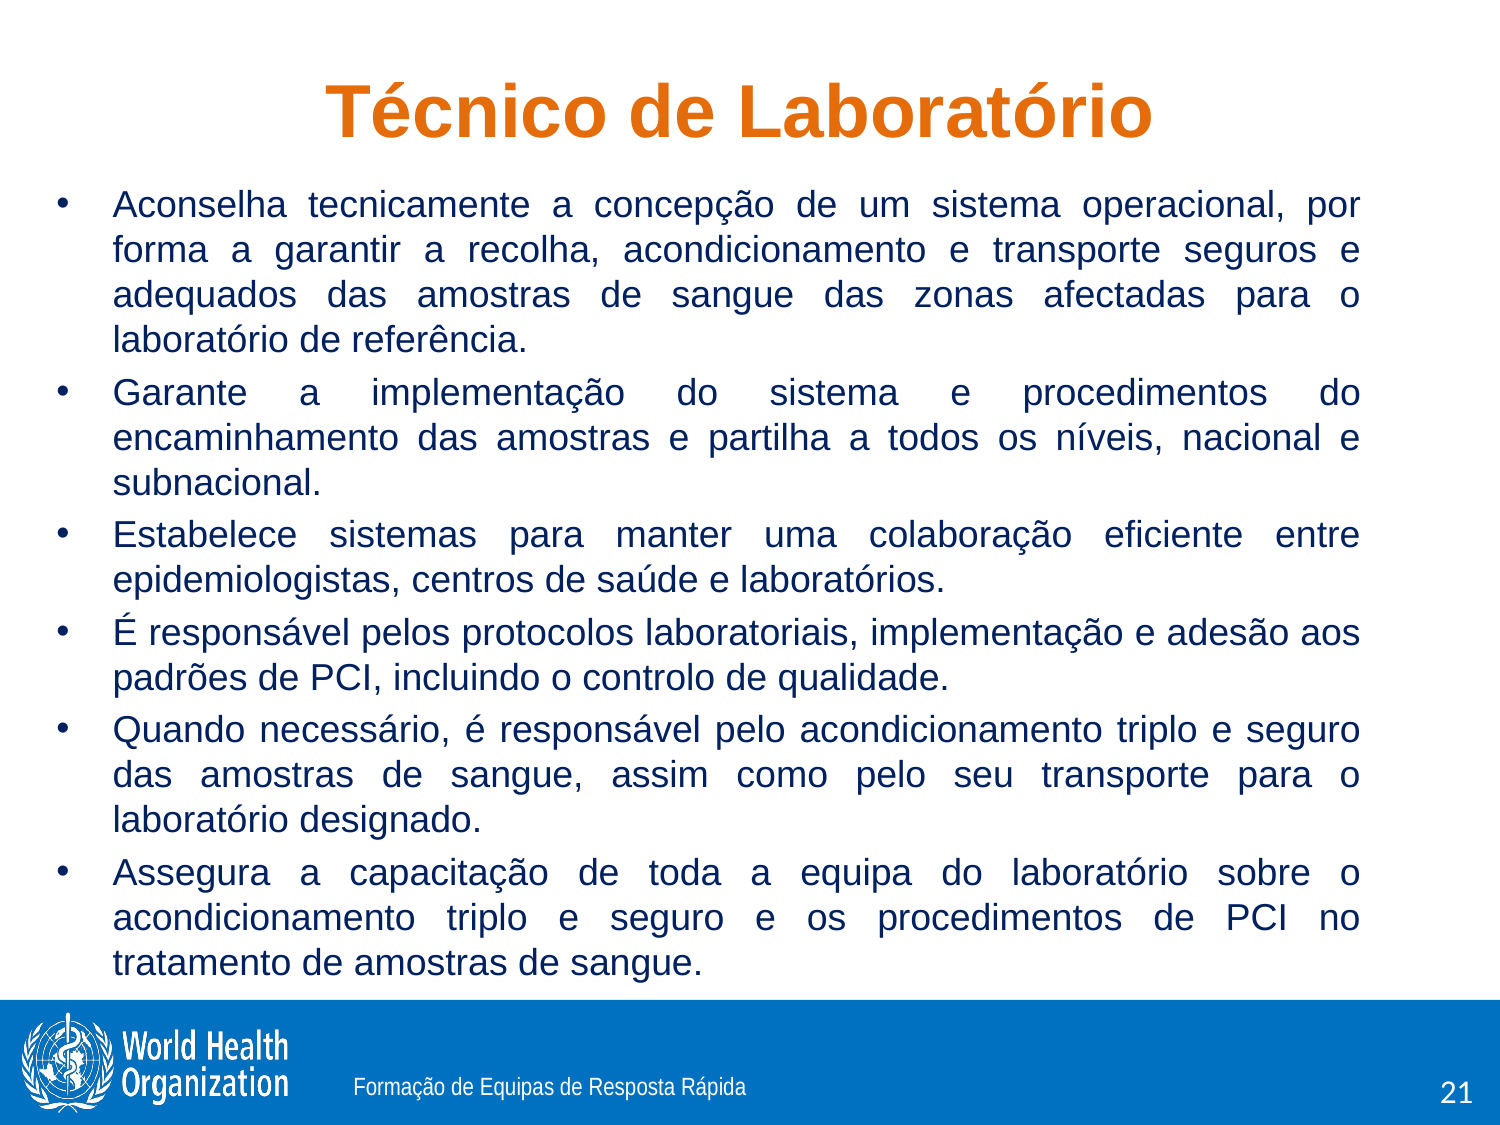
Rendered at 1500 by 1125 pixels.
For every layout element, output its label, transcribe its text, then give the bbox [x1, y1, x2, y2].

picture [21, 1012, 288, 1113]
text_box Técnico de Laboratório [64, 42, 1415, 173]
list Aconselha tecnicamente a concepção de um sistema operacional, por forma a garantir a recolha, acondicionamento e transporte seguros e adequados das amostras de sangue das zonas afectadas para o laboratório de referência. Garante a implementação do sistema e procedimentos do encaminhamento das amostras e partilha a todos os níveis, nacional e subnacional. Estabelece sistemas para manter uma colaboração eficiente entre epidemiologistas, centros de saúde e laboratórios. É responsável pelos protocolos laboratoriais, implementação e adesão aos padrões de PCI, incluindo o controlo de qualidade. Quando necessário, é responsável pelo acondicionamento triplo e seguro das amostras de sangue, assim como pelo seu transporte para o laboratório designado. Assegura a capacitação de toda a equipa do laboratório sobre o acondicionamento triplo e seguro e os procedimentos de PCI no tratamento de amostras de sangue. [41, 172, 1376, 965]
